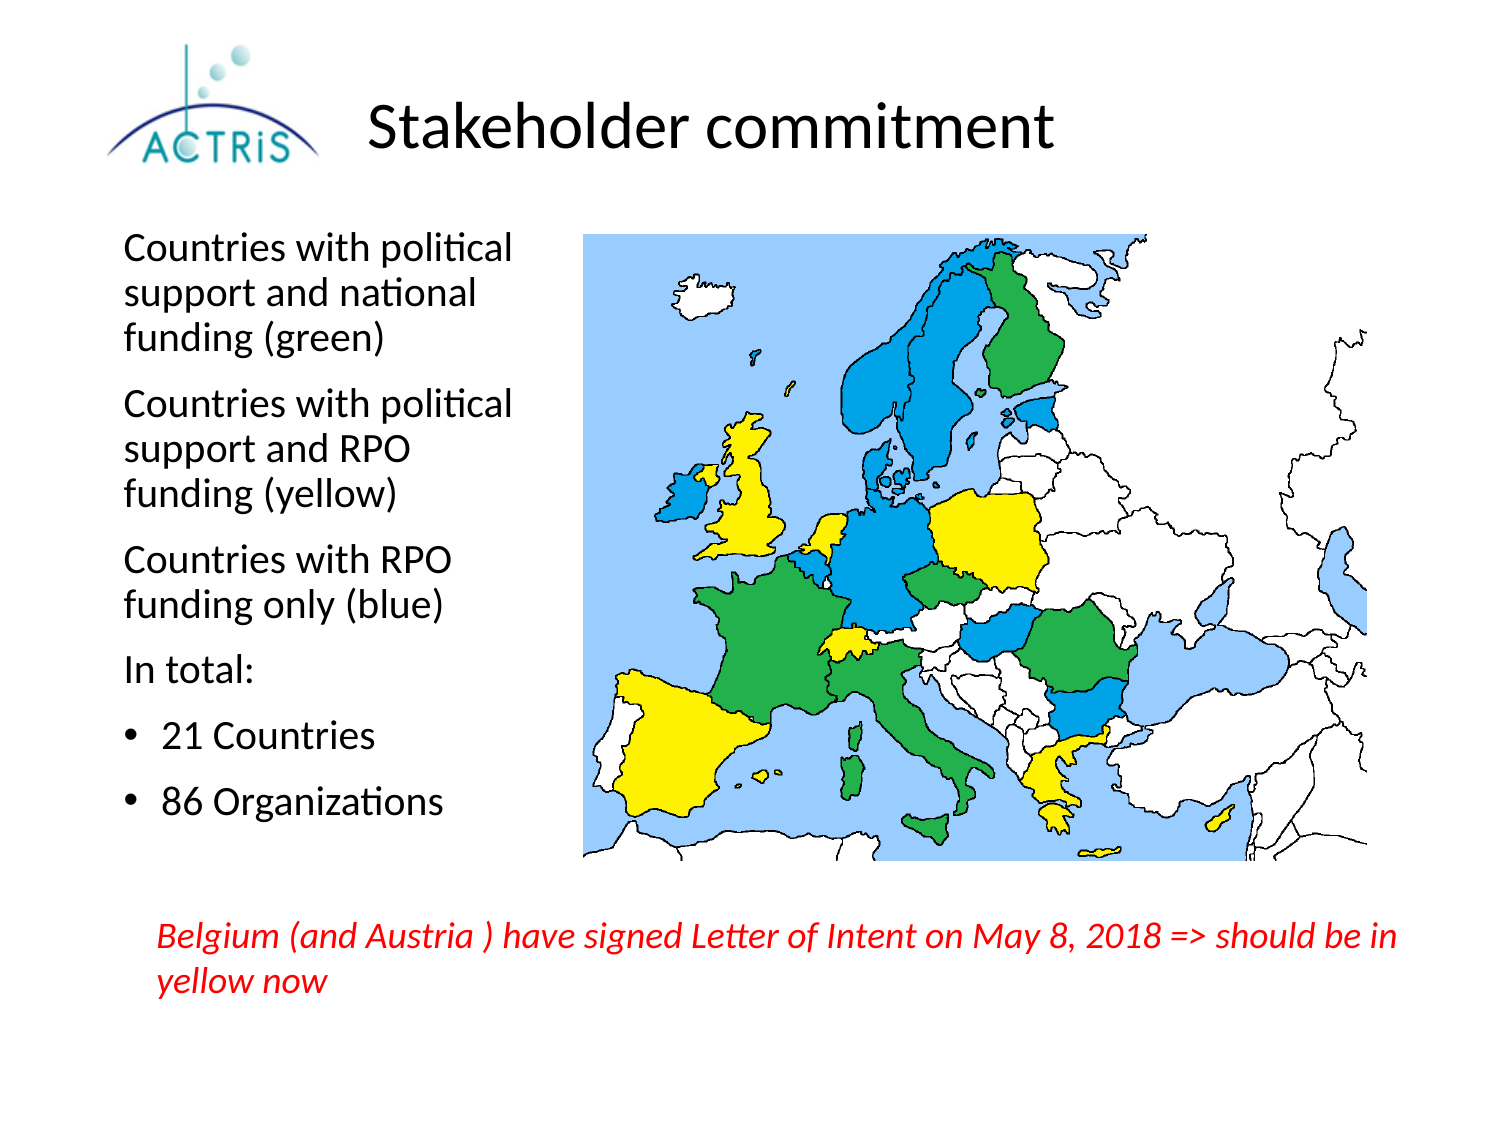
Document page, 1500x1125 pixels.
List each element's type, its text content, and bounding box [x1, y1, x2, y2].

text_box Belgium (and Austria ) have signed Letter of Intent on May 8, 2018 => should be in yellow now [141, 903, 1431, 1009]
picture [0, 0, 1500, 1125]
text_box Stakeholder commitment [353, 50, 1367, 203]
list Countries with political support and national funding (green) Countries with political support and RPO funding (yellow) Countries with RPO funding only (blue) In total: 21 Countries 86 Organizations [108, 217, 535, 842]
